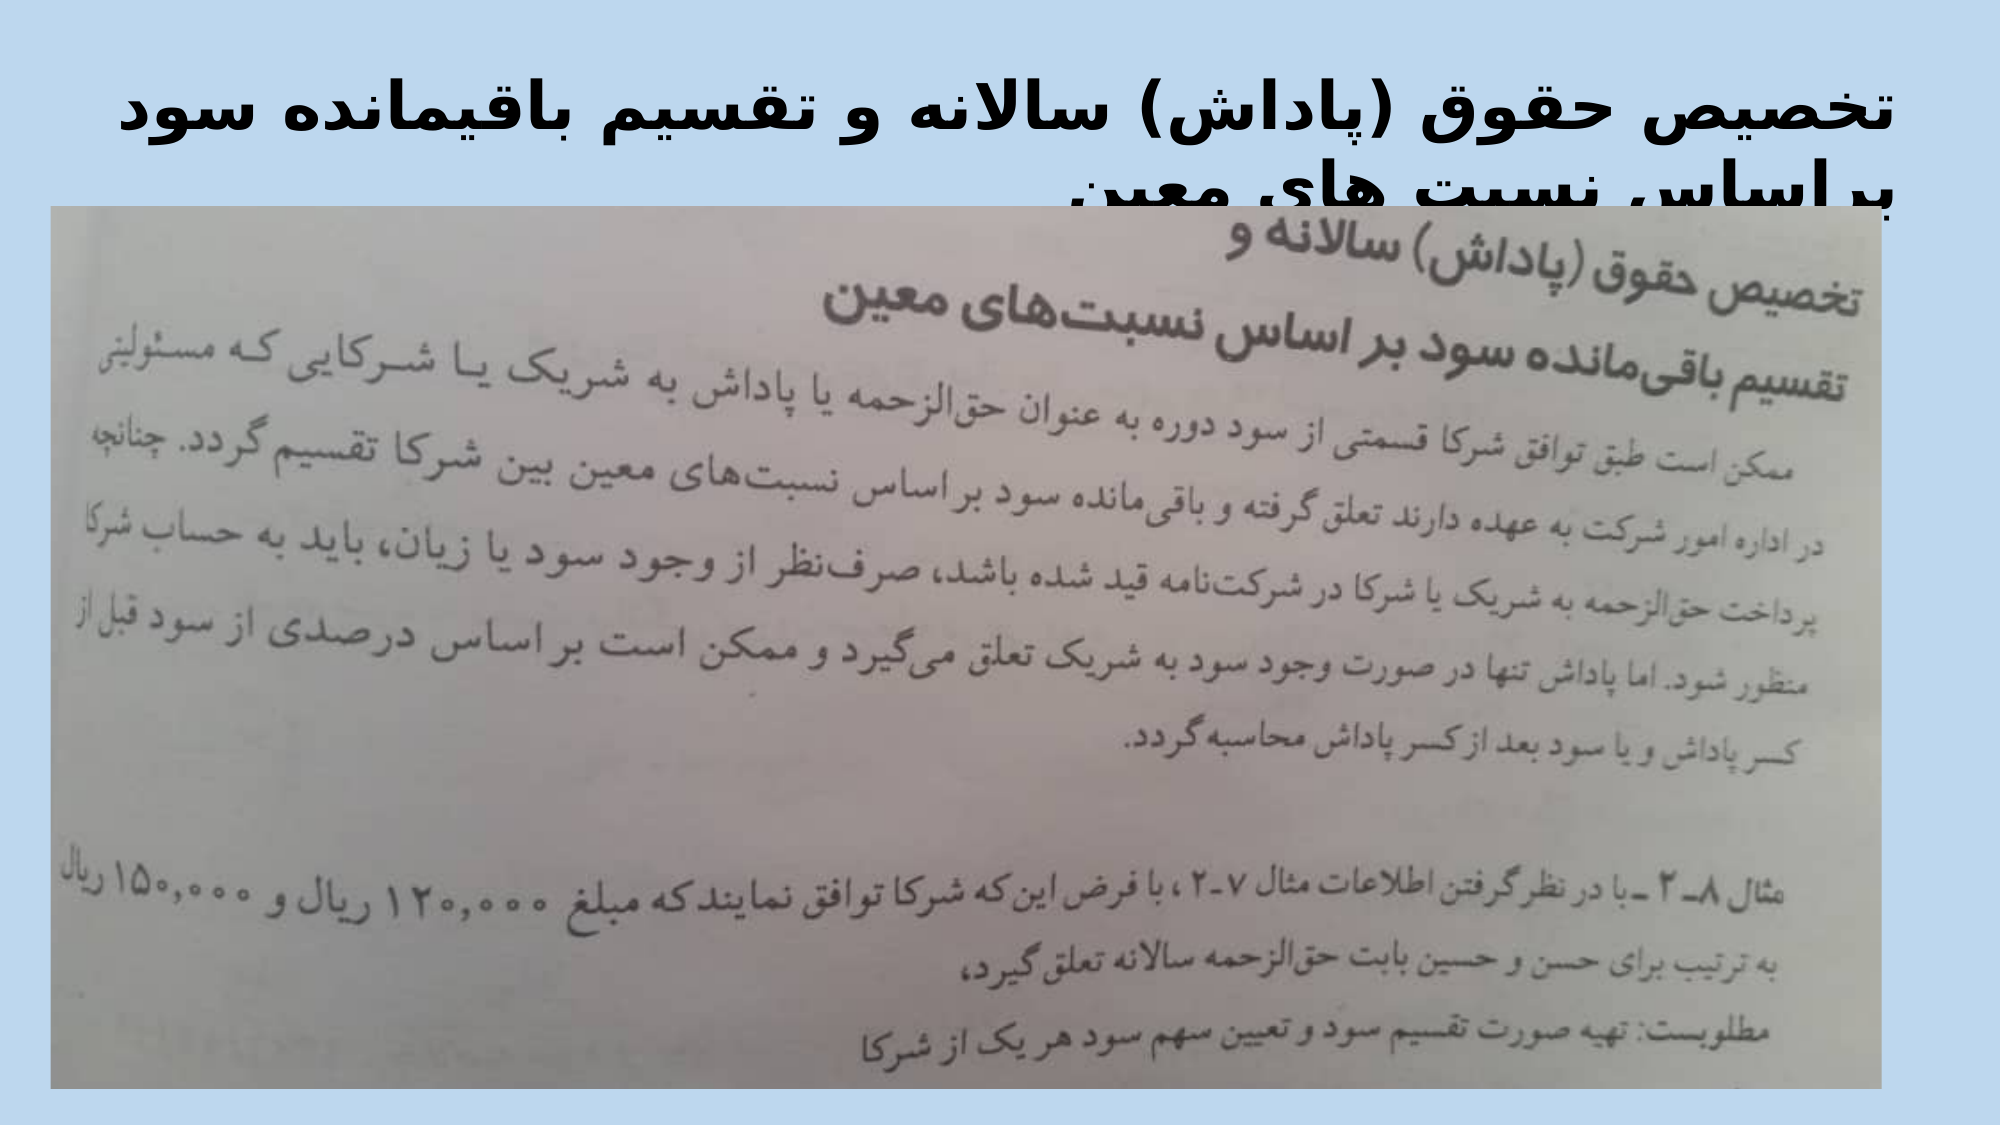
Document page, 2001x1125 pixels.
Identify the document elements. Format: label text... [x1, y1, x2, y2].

text_box تخصیص حقوق (پاداش) سالانه و تقسیم باقیمانده سود براساس نسبت های معین [50, 55, 1914, 231]
picture [50, 206, 1882, 1089]
